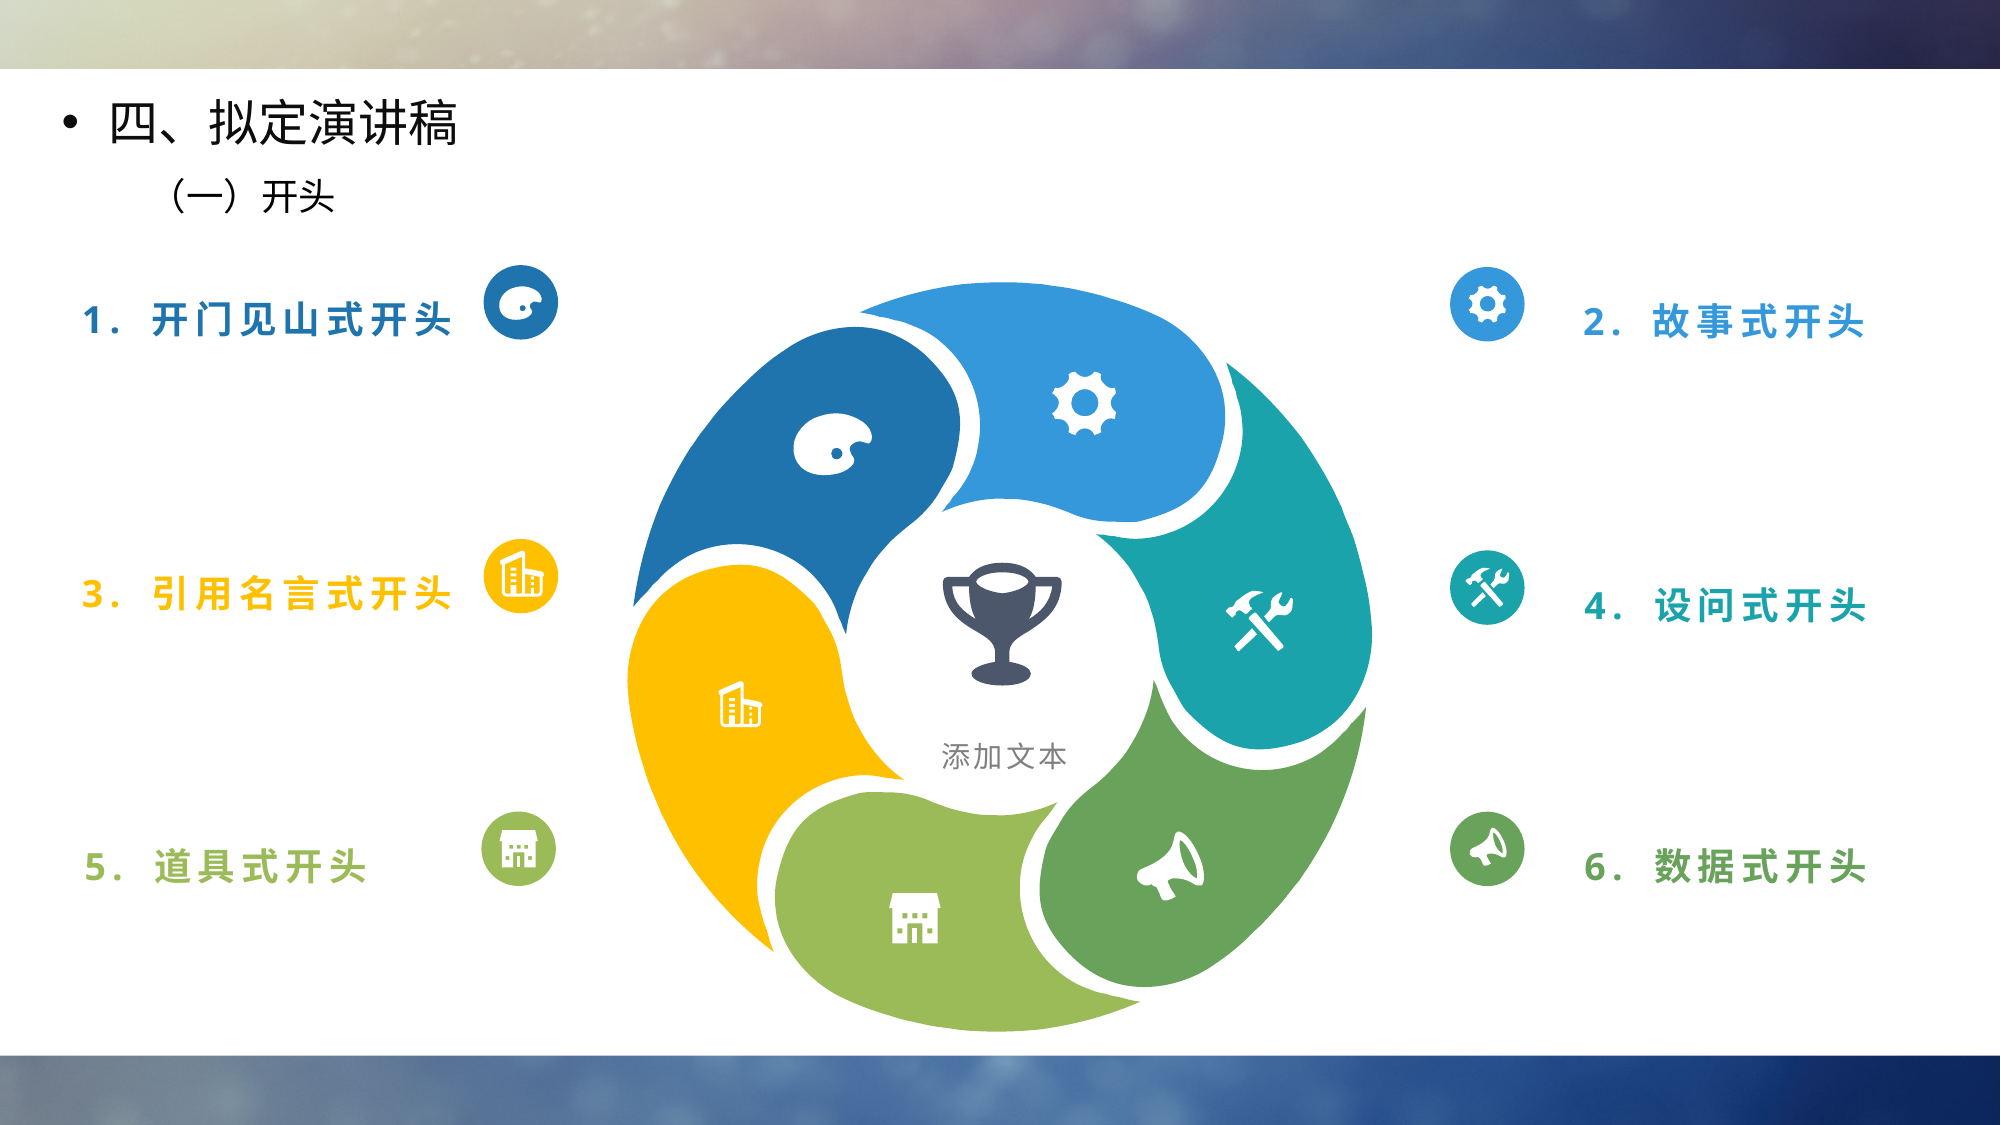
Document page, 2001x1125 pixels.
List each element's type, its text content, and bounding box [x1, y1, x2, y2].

text_box [627, 564, 882, 952]
text_box [774, 792, 1141, 1032]
text_box [1449, 549, 1526, 626]
text_box 6. 数据式开头 [1569, 813, 1909, 888]
text_box 4. 设问式开头 [1569, 552, 1907, 627]
text_box [499, 549, 546, 598]
text_box [942, 562, 1062, 686]
text_box [480, 810, 557, 888]
text_box [1465, 567, 1490, 586]
text_box [1449, 265, 1526, 343]
text_box [793, 413, 872, 476]
text_box [1225, 590, 1264, 618]
text_box [482, 264, 560, 341]
text_box 1. 开门见山式开头 [67, 266, 494, 342]
text_box [1052, 371, 1117, 436]
text_box [1468, 285, 1506, 323]
text_box [717, 680, 764, 729]
text_box [1469, 827, 1507, 866]
text_box [859, 282, 1226, 523]
picture [0, 1056, 2000, 1125]
text_box 5. 道具式开头 [69, 813, 455, 888]
text_box 添加文本 [882, 717, 1127, 806]
text_box [1096, 362, 1373, 750]
text_box [482, 537, 560, 615]
text_box [516, 856, 521, 868]
picture [0, 0, 2000, 69]
text_box [1136, 831, 1204, 901]
text_box [1264, 592, 1293, 623]
text_box [499, 286, 542, 320]
text_box [1449, 810, 1526, 888]
text_box （一）开头 [133, 165, 352, 226]
text_box [1234, 628, 1257, 652]
text_box 3. 引用名言式开头 [67, 540, 492, 616]
text_box [498, 829, 540, 869]
text_box [633, 326, 961, 635]
text_box [887, 892, 943, 945]
text_box [1471, 568, 1510, 608]
text_box [1039, 679, 1367, 988]
text_box [1248, 612, 1284, 651]
text_box [510, 567, 517, 577]
text_box [912, 928, 918, 944]
text_box 2. 故事式开头 [1568, 268, 1924, 344]
text_box 四、拟定演讲稿 [46, 84, 794, 160]
